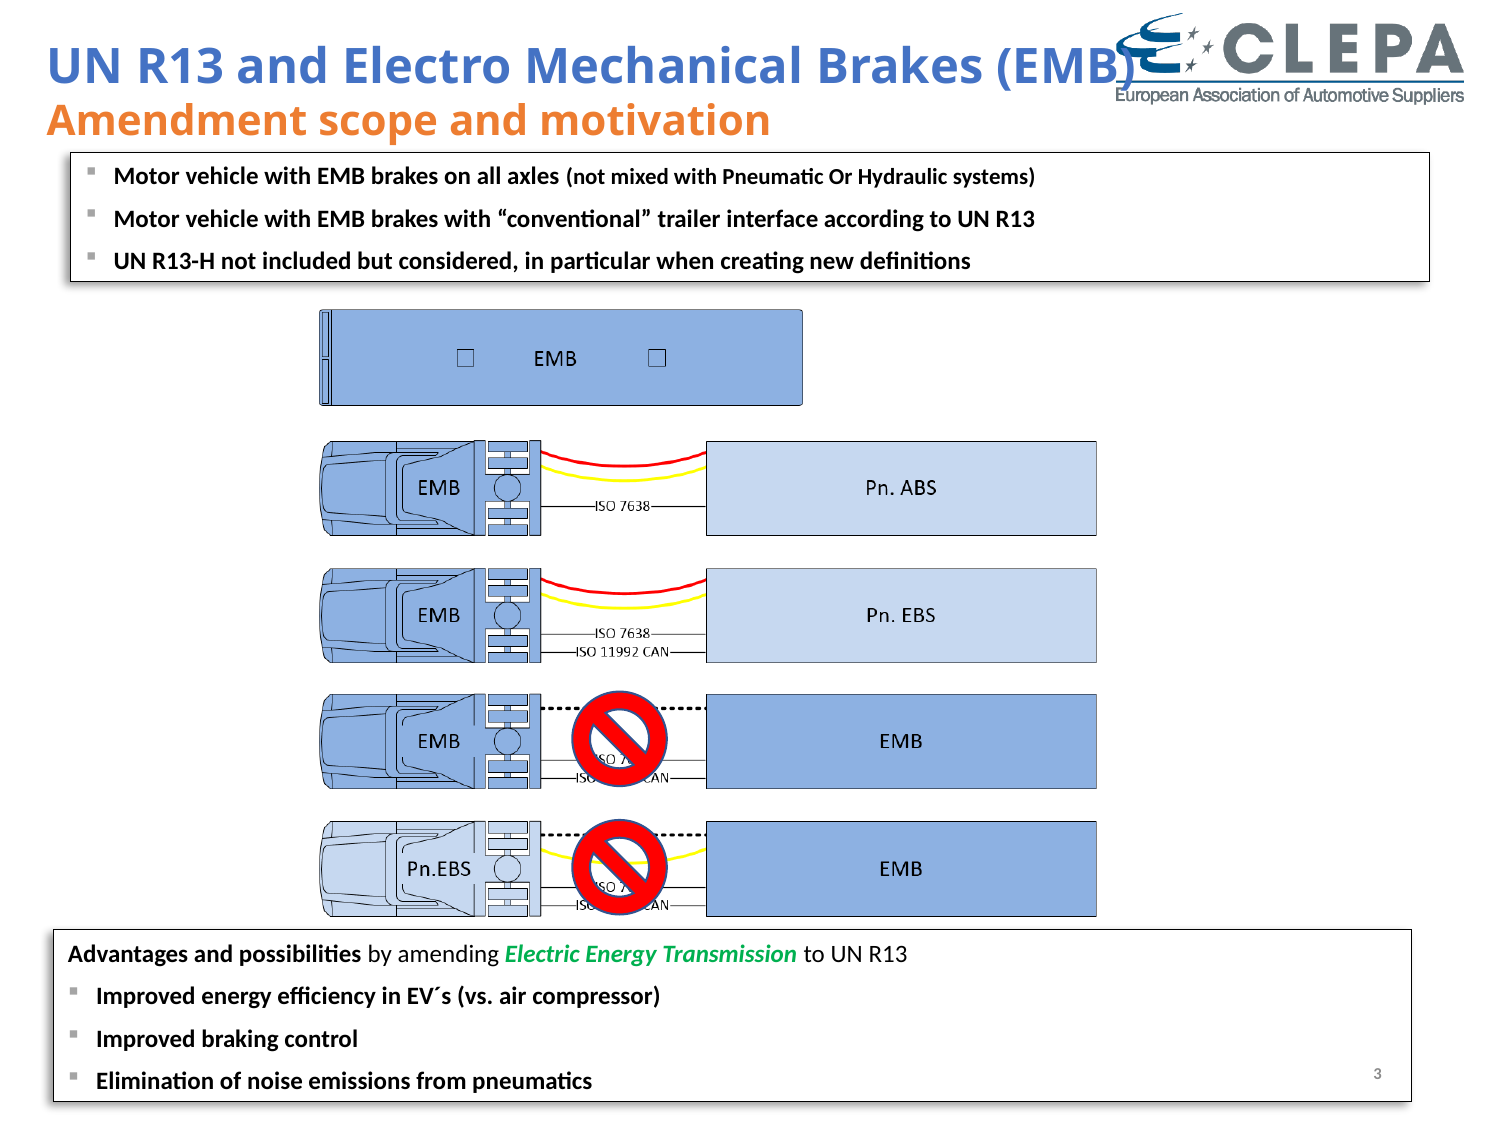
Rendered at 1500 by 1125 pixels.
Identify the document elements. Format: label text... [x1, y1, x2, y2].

text_box UN R13 and Electro Mechanical Brakes (EMB) Amendment scope and motivation [31, 26, 1190, 169]
text_box Advantages and possibilities by amending Electric Energy Transmission to UN R13 Improved energy efficiency in EV´s (vs. air compressor) Improved braking control Elimination of noise emissions from pneumatics [53, 929, 1412, 1102]
picture [1116, 13, 1464, 105]
text_box Motor vehicle with EMB brakes on all axles (not mixed with Pneumatic Or Hydraulic systems) Motor vehicle with EMB brakes with “conventional” trailer interface according to UN R13 UN R13-H not included but considered, in particular when creating new definitions [70, 152, 1430, 282]
picture [301, 297, 1128, 934]
slide_number 3 [1059, 1042, 1397, 1103]
